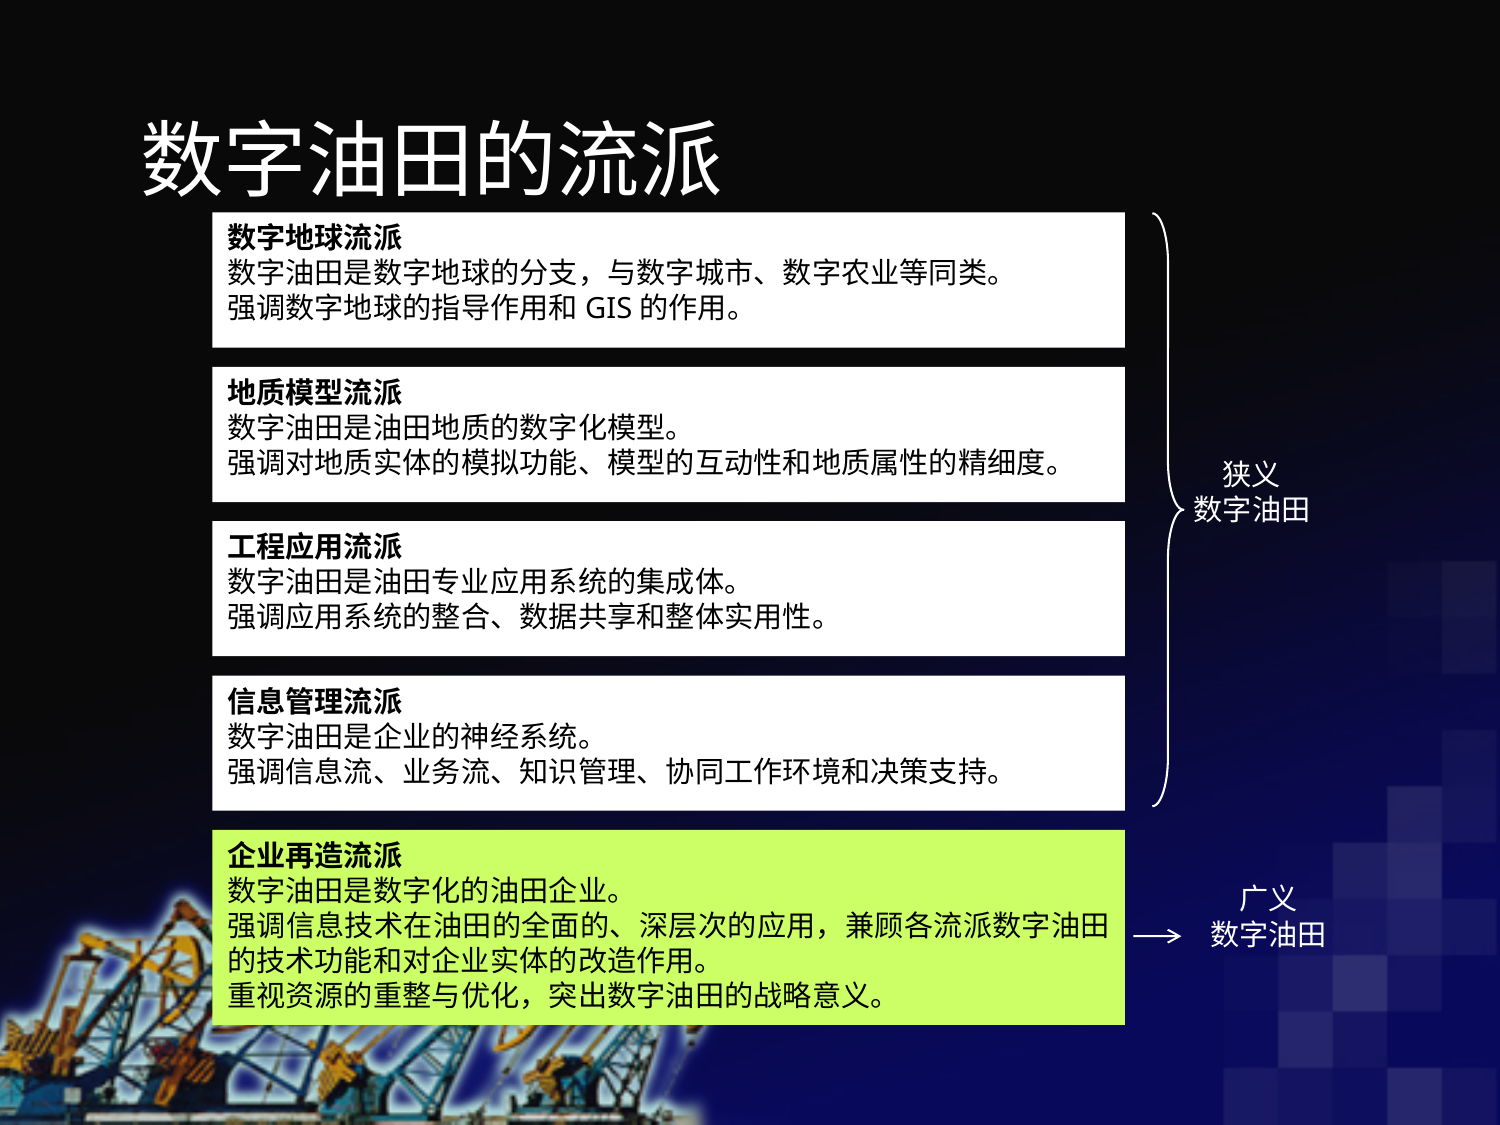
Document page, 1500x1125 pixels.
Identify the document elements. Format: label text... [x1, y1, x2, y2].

picture [0, 0, 1500, 1125]
text_box 数字油田的流派 [125, 99, 738, 215]
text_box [212, 212, 1354, 1025]
